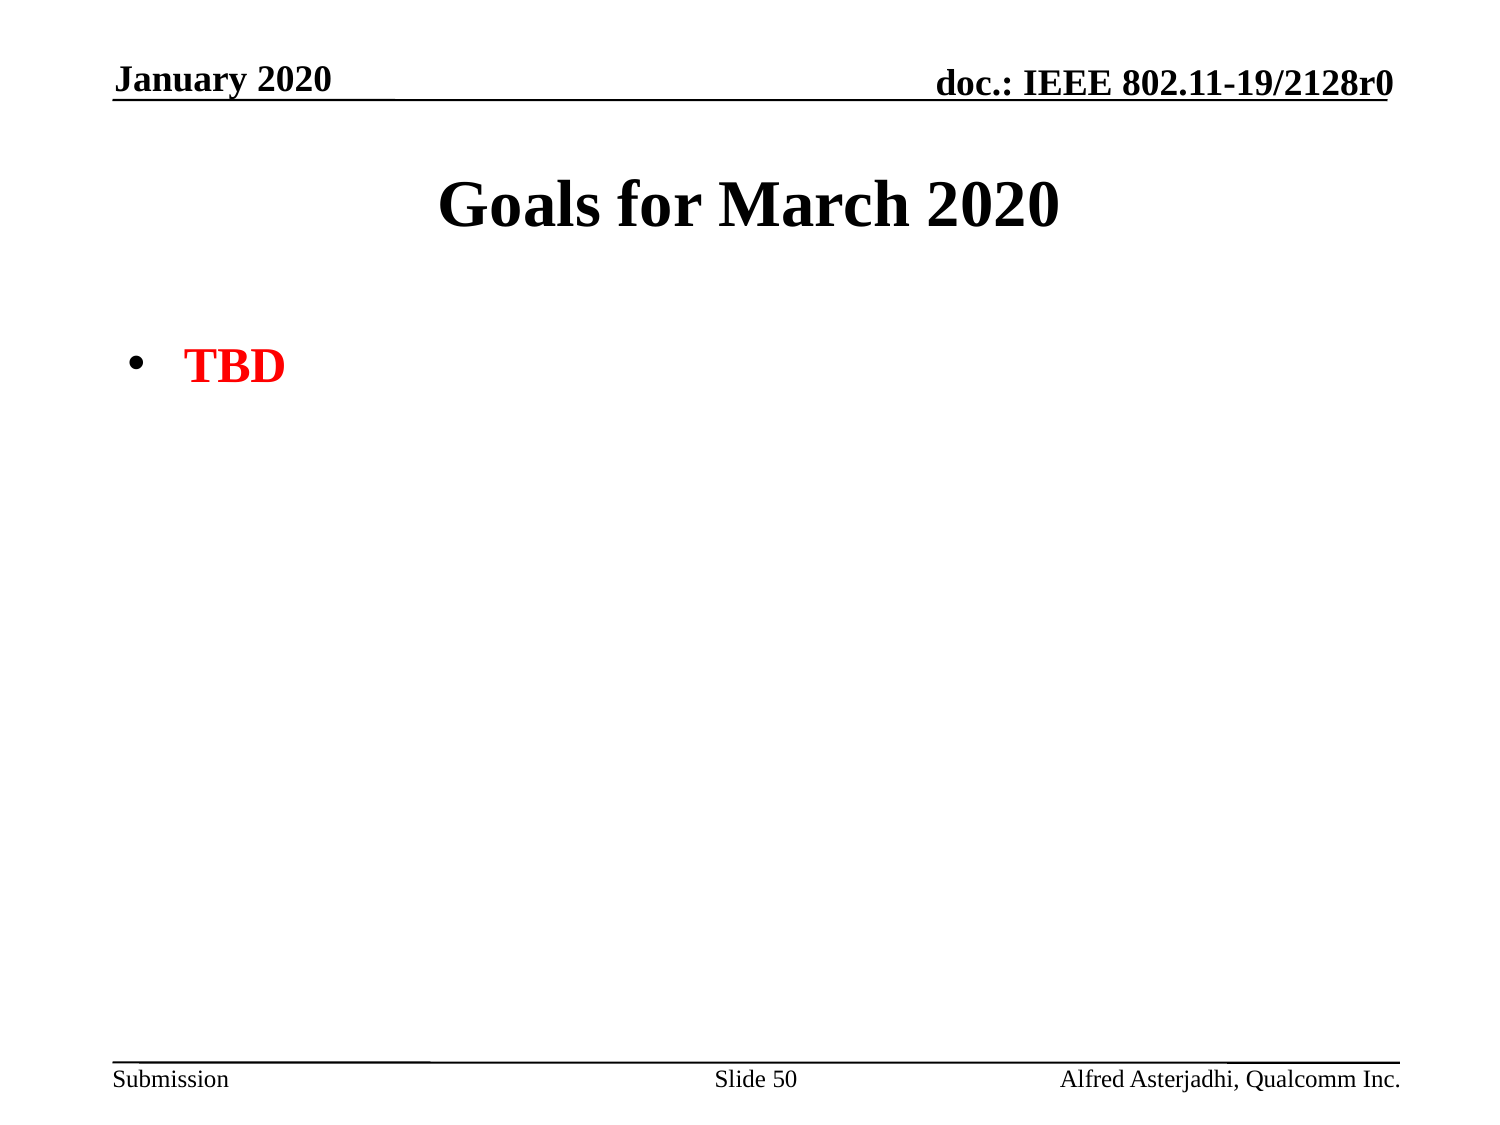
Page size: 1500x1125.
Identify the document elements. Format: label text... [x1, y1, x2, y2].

slide_number Slide 50 [712, 1061, 800, 1123]
title Goals for March 2020 [112, 112, 1388, 288]
footer Alfred Asterjadhi, Qualcomm Inc. [878, 1061, 1402, 1093]
list TBD [112, 324, 1388, 1000]
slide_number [114, 54, 493, 100]
